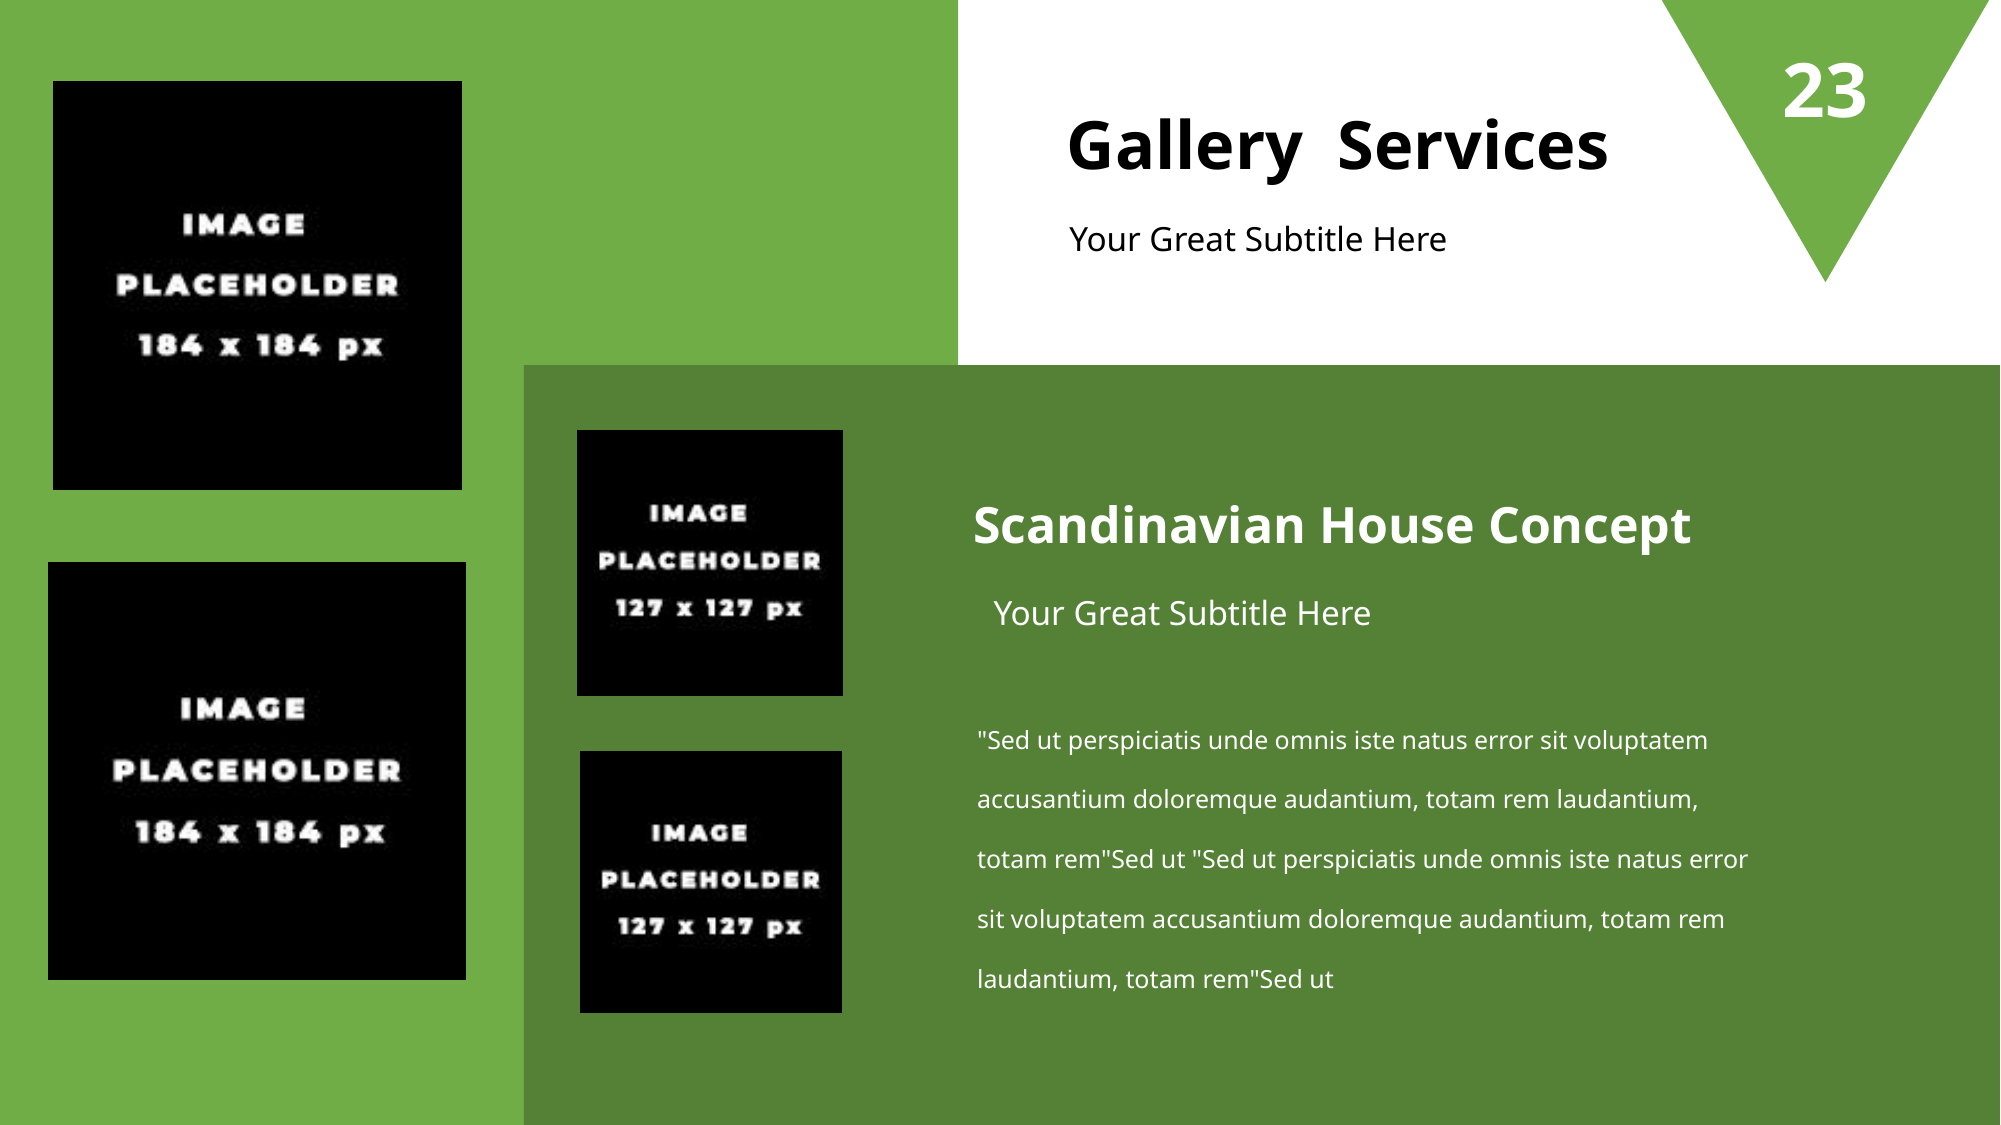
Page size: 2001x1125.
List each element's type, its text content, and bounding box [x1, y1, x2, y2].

text_box Scandinavian House Concept [958, 485, 1764, 562]
text_box Your Great Subtitle Here [962, 584, 1404, 640]
text_box [523, 365, 2000, 1125]
text_box "Sed ut perspiciatis unde omnis iste natus error sit voluptatem accusantium doloremque audantium, totam rem laudantium, totam rem"Sed ut "Sed ut perspiciatis unde omnis iste natus error sit voluptatem accusantium doloremque audantium, totam rem laudantium, totam rem"Sed ut [962, 686, 1791, 1005]
text_box 23 [1743, 35, 1907, 142]
picture [48, 562, 466, 980]
picture [576, 430, 843, 696]
text_box [1661, 0, 1989, 283]
picture [580, 751, 843, 1014]
picture [52, 81, 462, 491]
text_box Your Great Subtitle Here [1037, 210, 1480, 267]
text_box Gallery Services [1034, 95, 1660, 192]
text_box [0, 0, 959, 1125]
